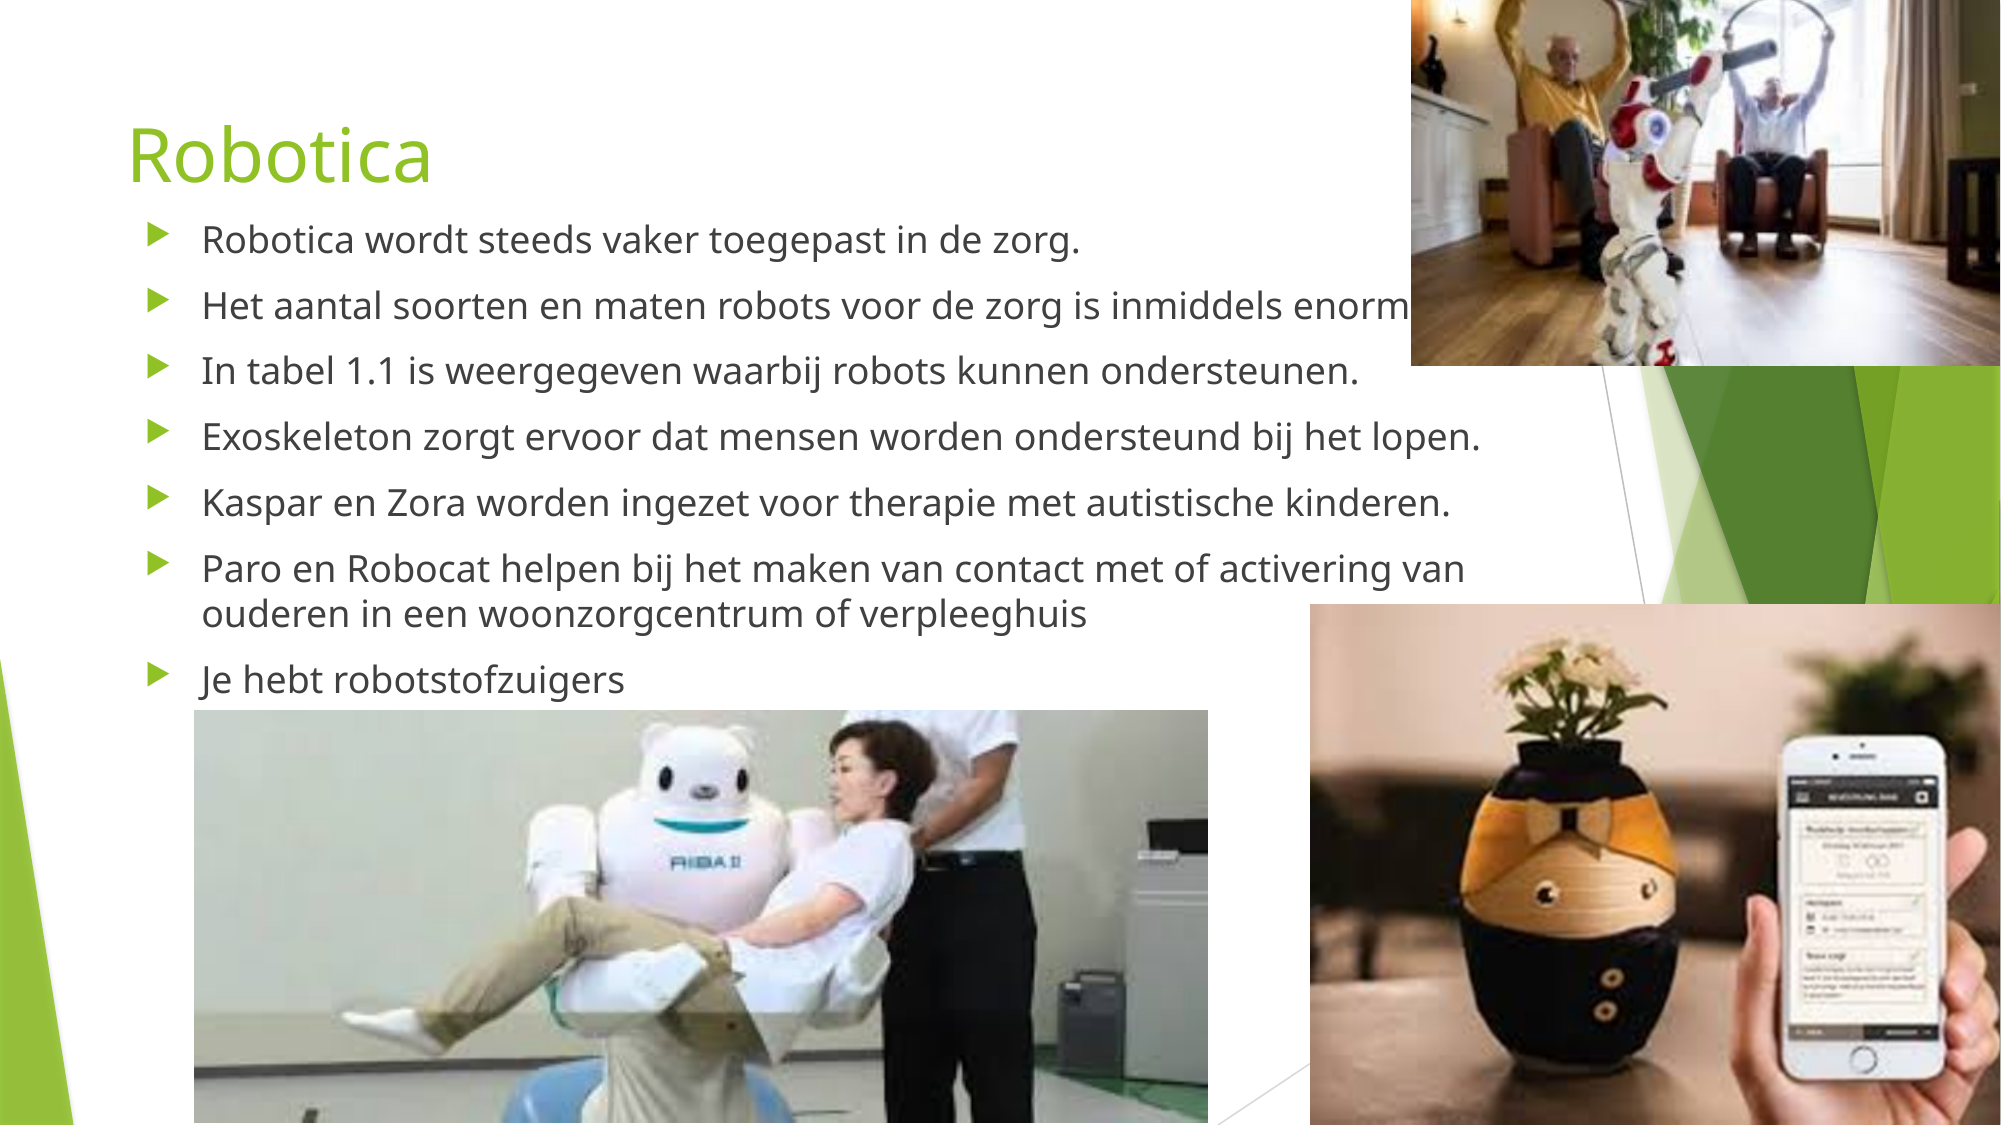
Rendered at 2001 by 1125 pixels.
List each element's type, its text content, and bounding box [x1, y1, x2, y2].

picture [1410, 0, 2000, 367]
picture [1310, 604, 2000, 1125]
title Robotica [111, 99, 1405, 317]
picture [194, 710, 1209, 1123]
list Robotica wordt steeds vaker toegepast in de zorg. Het aantal soorten en maten robots voor de zorg is inmiddels enorm! In tabel 1.1 is weergegeven waarbij robots kunnen ondersteunen. Exoskeleton zorgt ervoor dat mensen worden ondersteund bij het lopen. Kaspar en Zora worden ingezet voor therapie met autistische kinderen. Paro en Robocat helpen bij het maken van contact met of activering van ouderen in een woonzorgcentrum of verpleeghuis Je hebt robotstofzuigers [130, 208, 1541, 1084]
